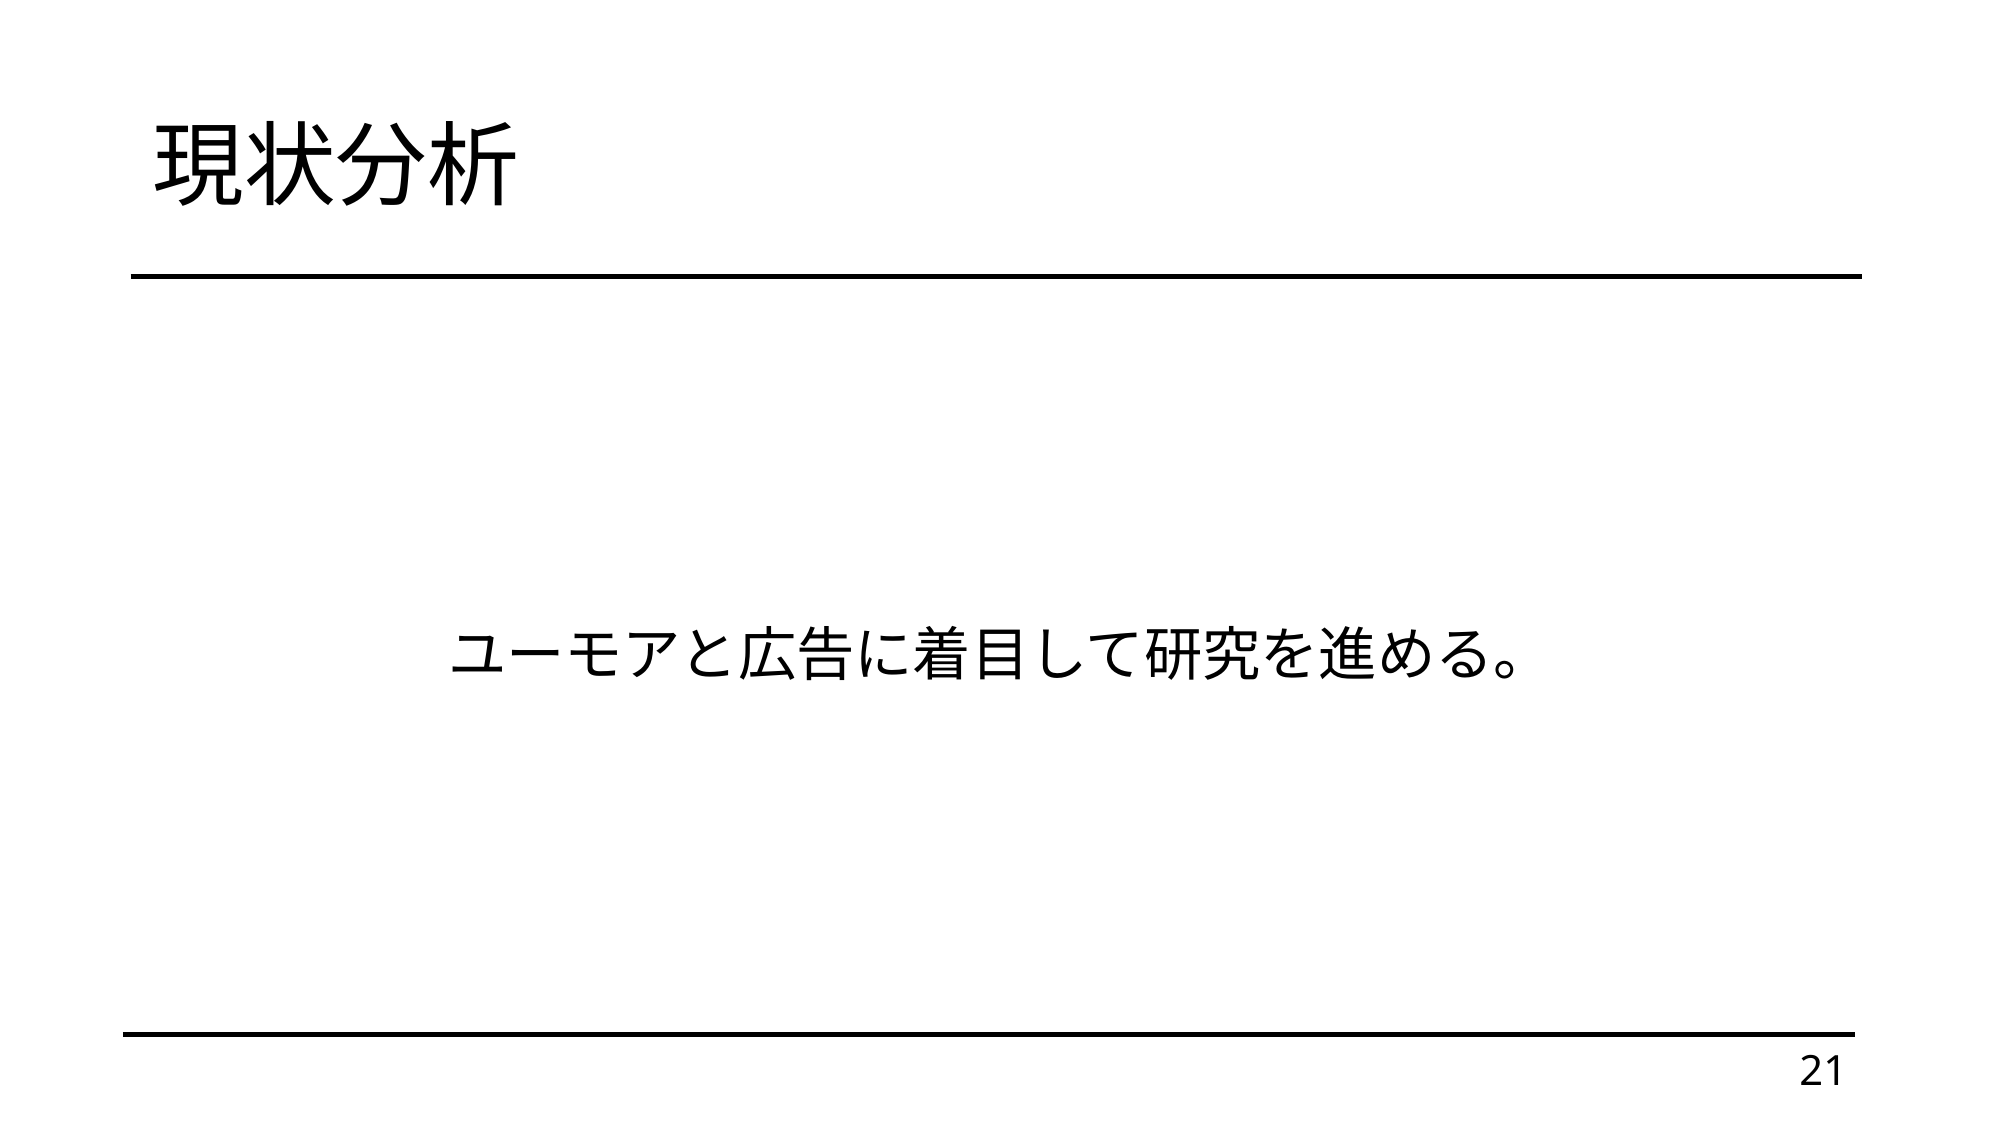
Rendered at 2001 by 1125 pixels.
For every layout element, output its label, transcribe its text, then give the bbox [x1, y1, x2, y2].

list ユーモアと広告に着目して研究を進める。 [137, 299, 1863, 1014]
title 現状分析 [137, 59, 1863, 276]
slide_number 21 [1412, 1042, 1863, 1103]
